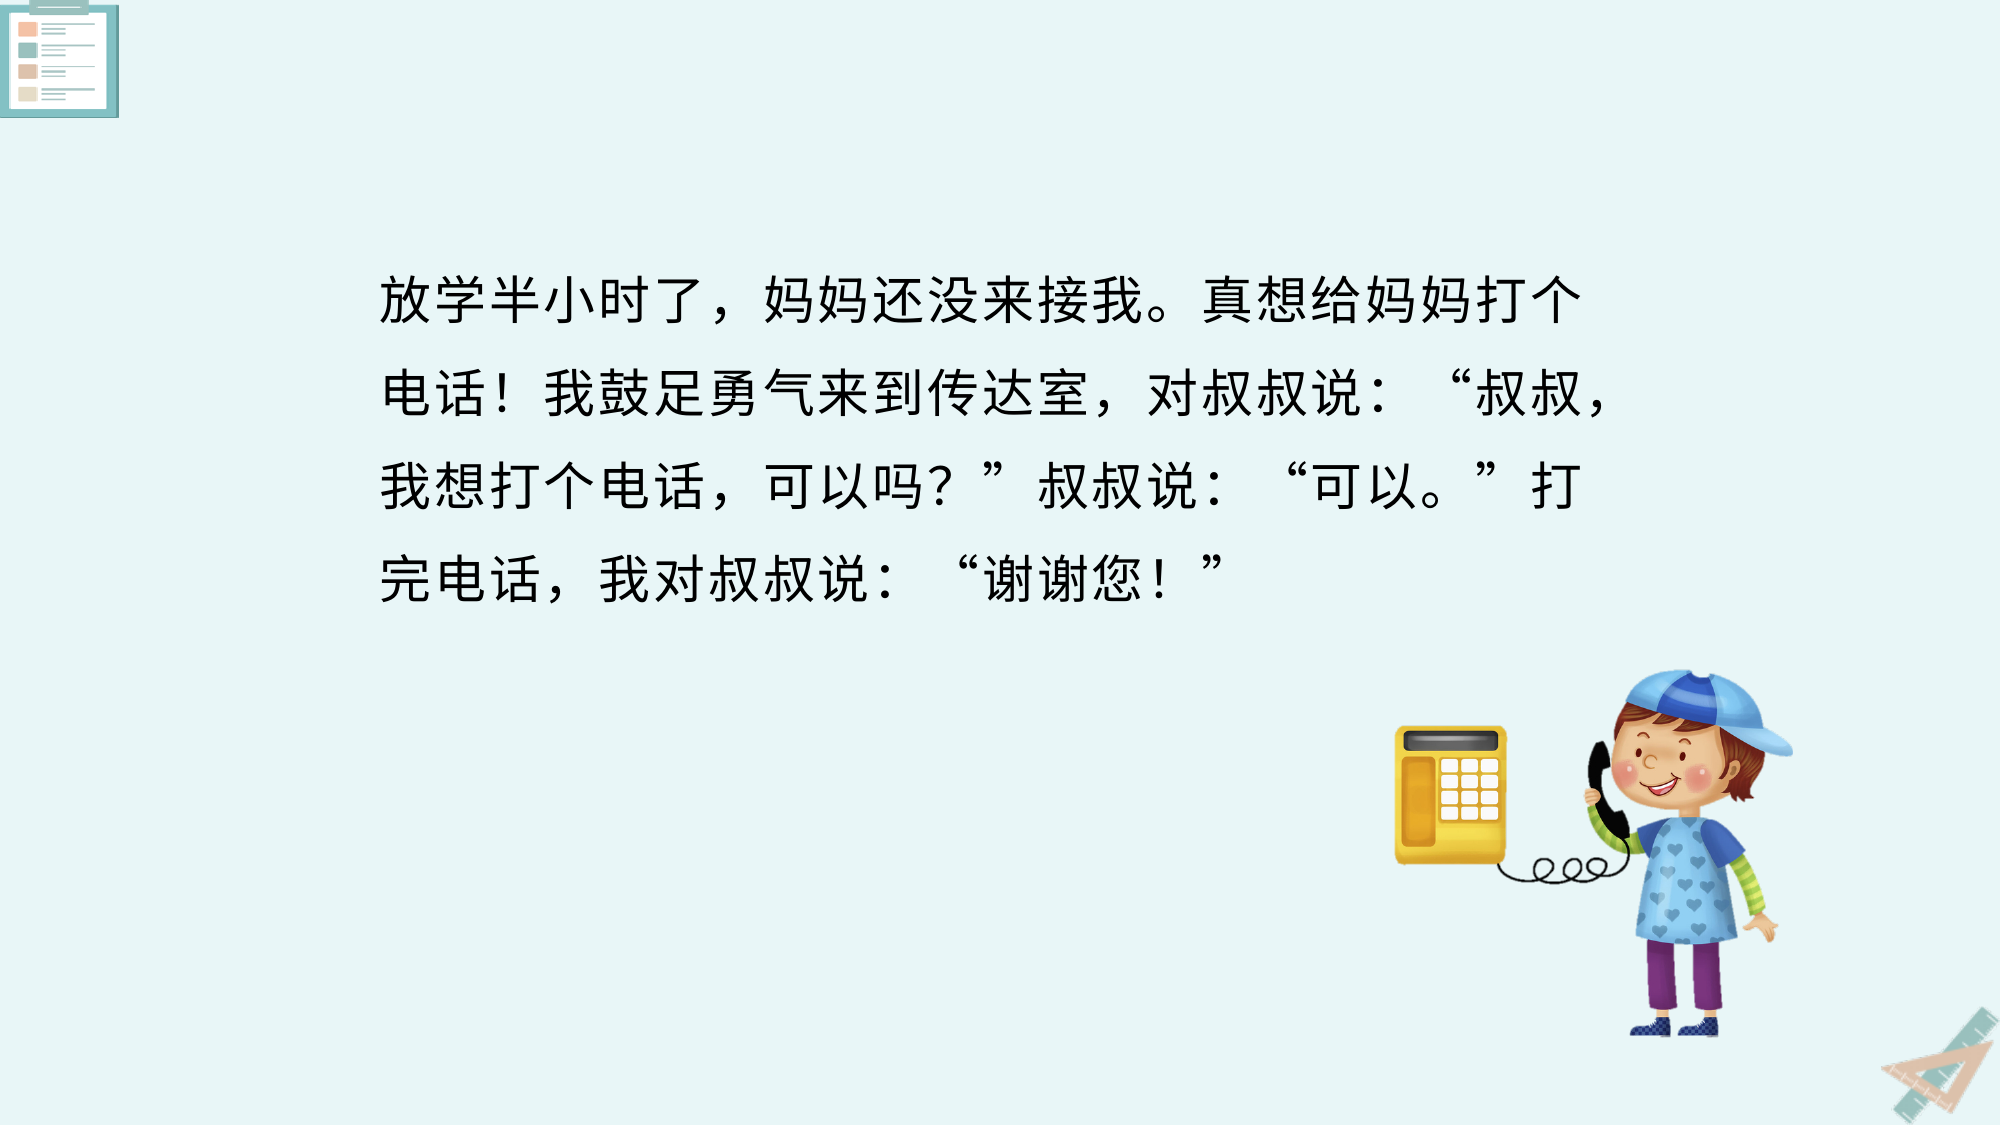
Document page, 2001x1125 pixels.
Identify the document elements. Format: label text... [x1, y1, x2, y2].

picture [1881, 1006, 2000, 1125]
picture [1388, 646, 1793, 1051]
picture [0, 0, 119, 119]
subtitle 放学半小时了，妈妈还没来接我。真想给妈妈打个电话！我鼓足勇气来到传达室，对叔叔说：“叔叔，我想打个电话，可以吗？”叔叔说：“可以。”打完电话，我对叔叔说：“谢谢您！” [364, 228, 1636, 697]
